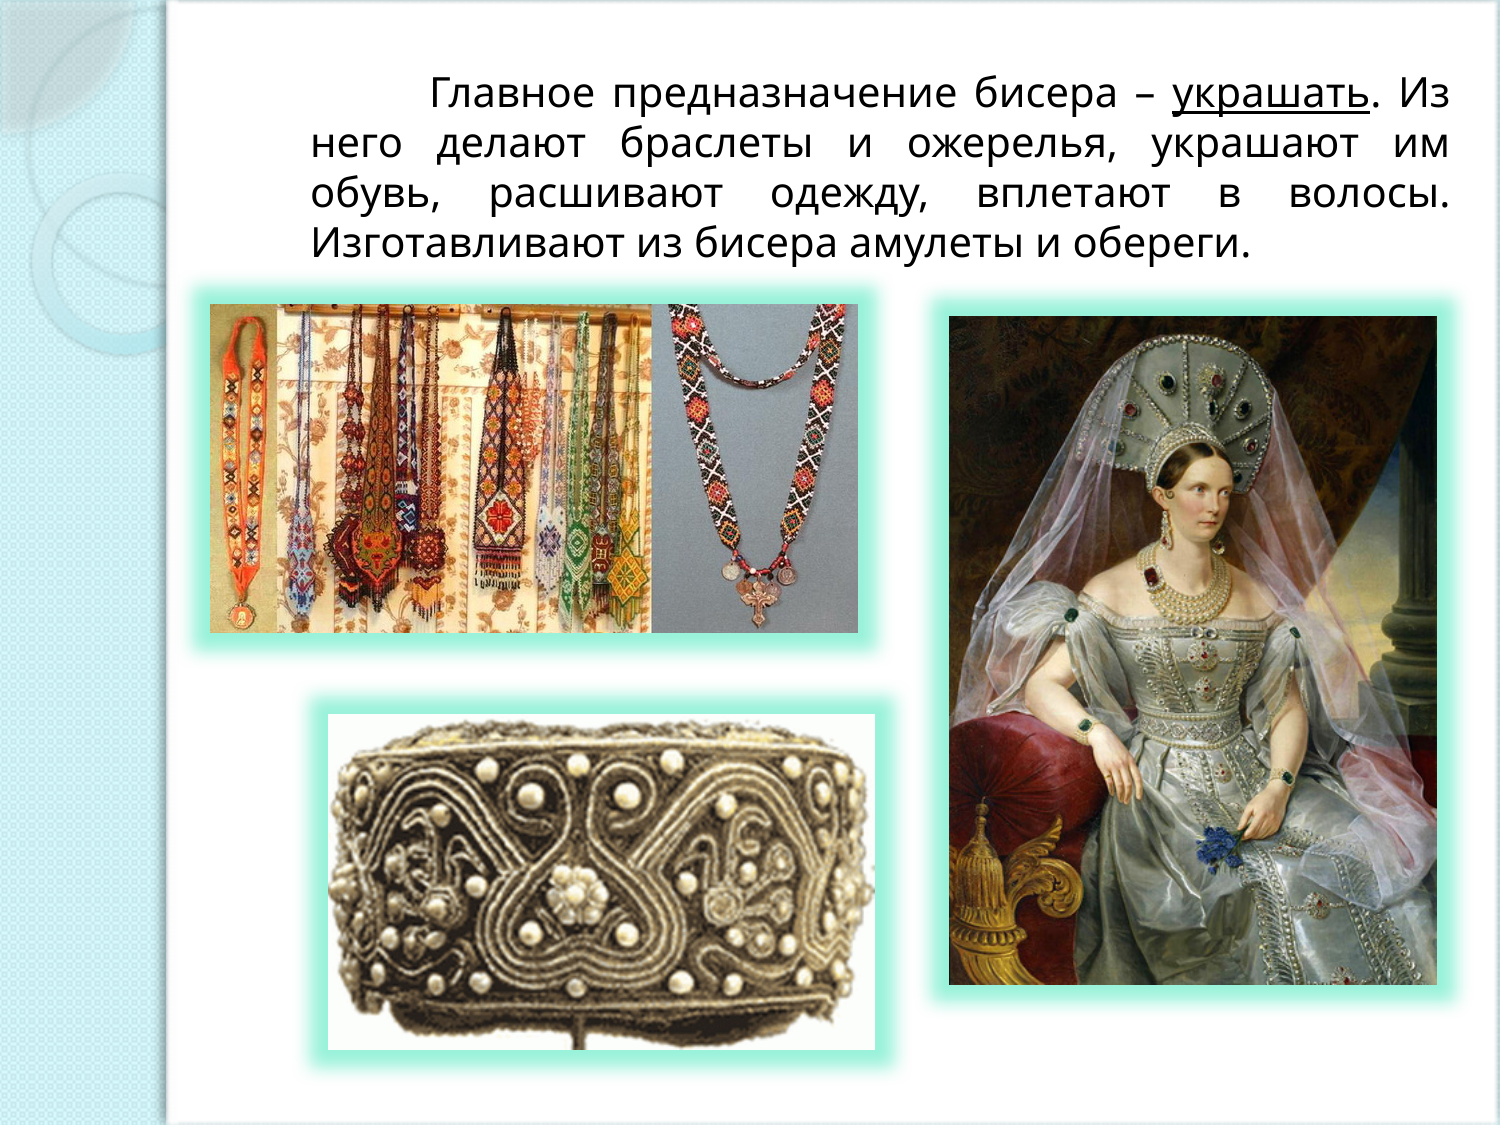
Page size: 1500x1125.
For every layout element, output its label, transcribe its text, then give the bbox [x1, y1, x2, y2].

picture [949, 316, 1437, 985]
picture [328, 714, 875, 1050]
picture [210, 304, 858, 633]
list Главное предназначение бисера – украшать. Из него делают браслеты и ожерелья, украшают им обувь, расшивают одежду, вплетают в волосы. Изготавливают из бисера амулеты и обереги. [235, 58, 1466, 1025]
